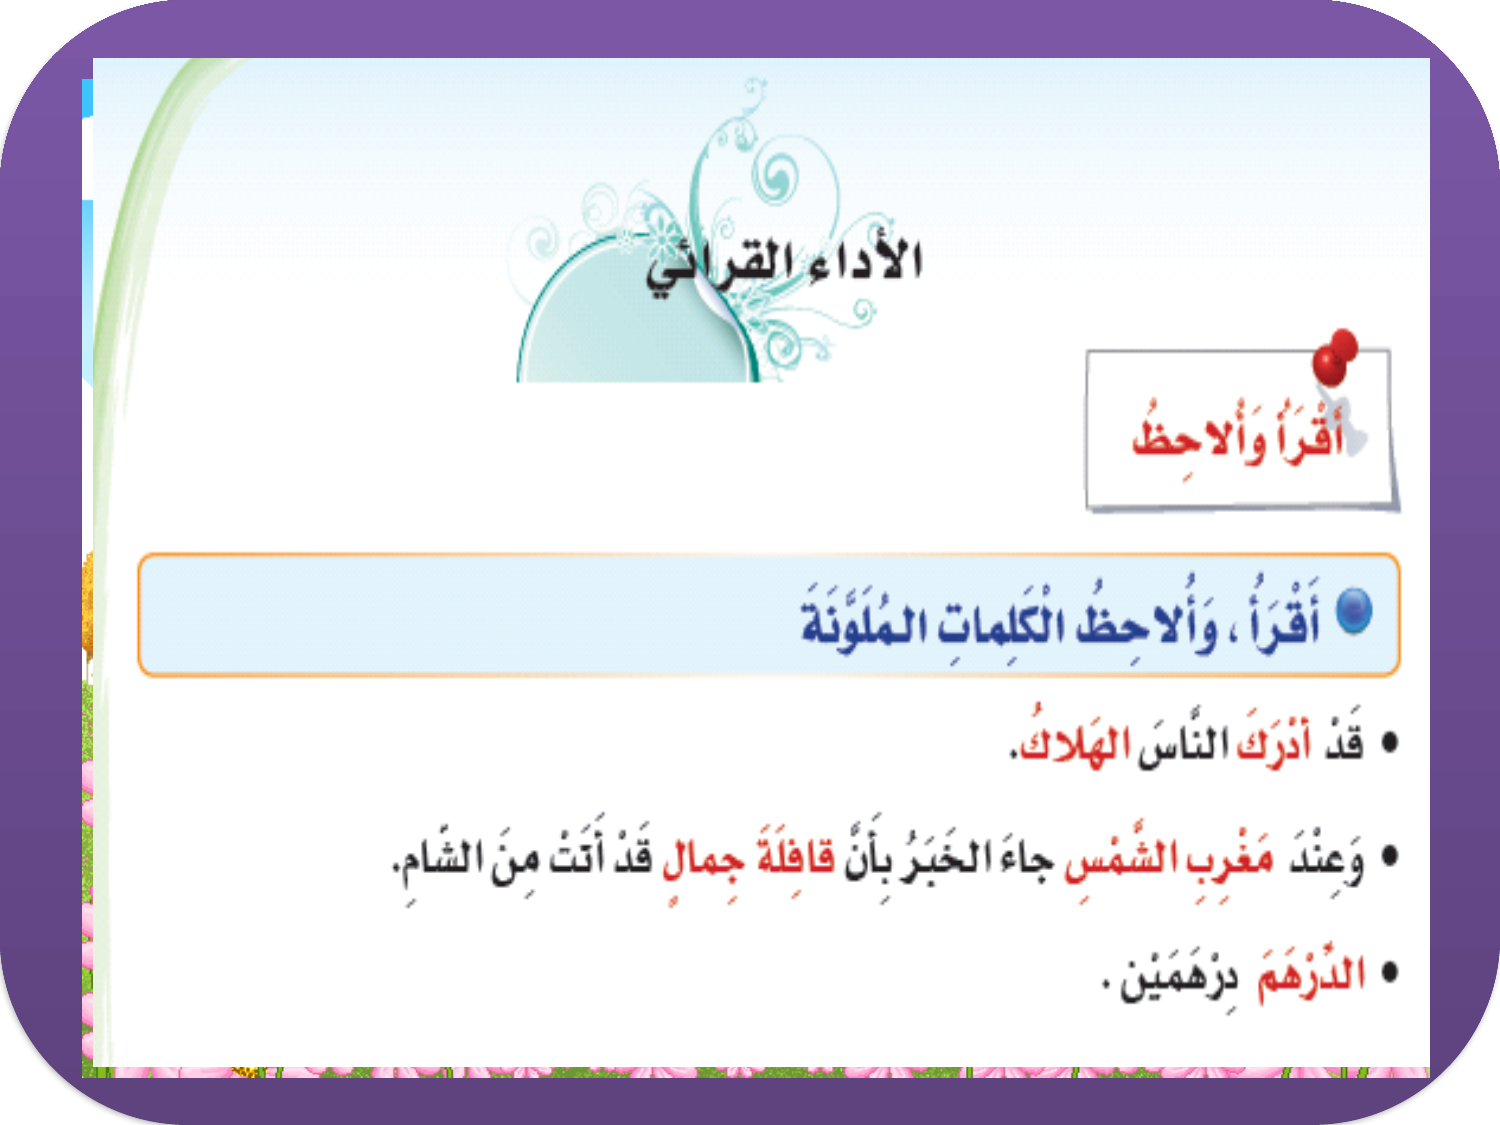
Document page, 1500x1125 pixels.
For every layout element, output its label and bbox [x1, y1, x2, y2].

text_box [0, 0, 1500, 1125]
picture [81, 58, 1430, 1079]
